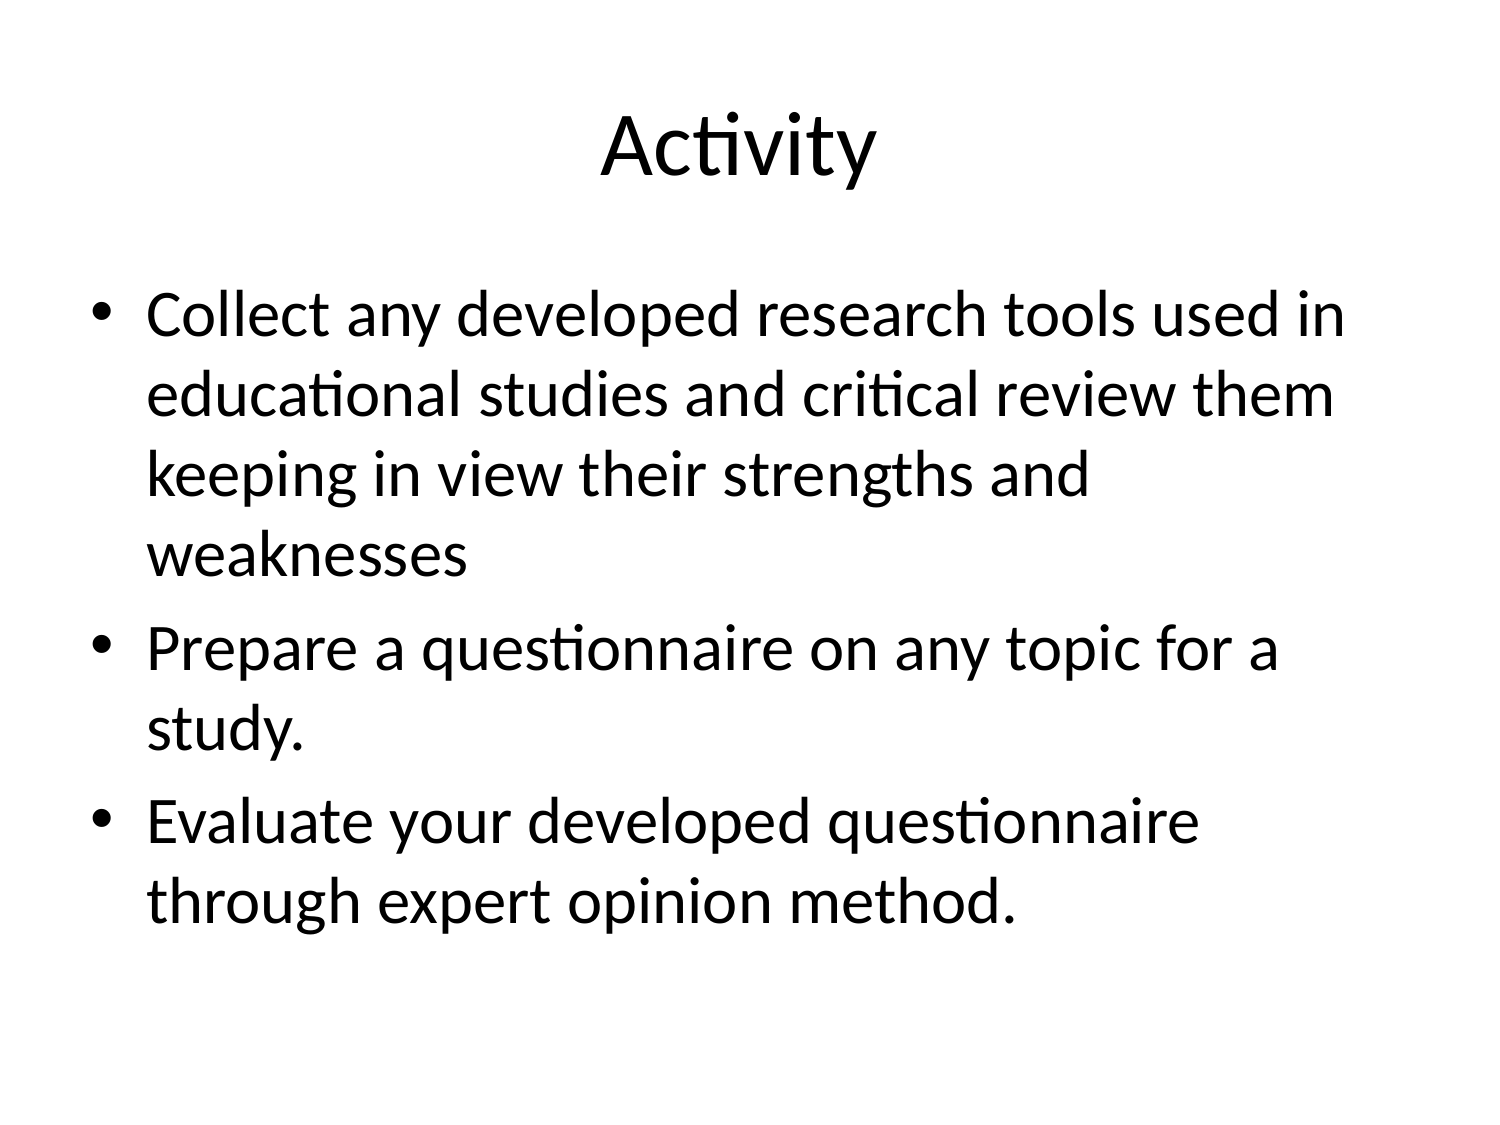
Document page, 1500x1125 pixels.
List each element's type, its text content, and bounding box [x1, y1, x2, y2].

list Collect any developed research tools used in educational studies and critical review them keeping in view their strengths and weaknesses Prepare a questionnaire on any topic for a study. Evaluate your developed questionnaire through expert opinion method. [75, 262, 1425, 1005]
title Activity [75, 45, 1425, 233]
